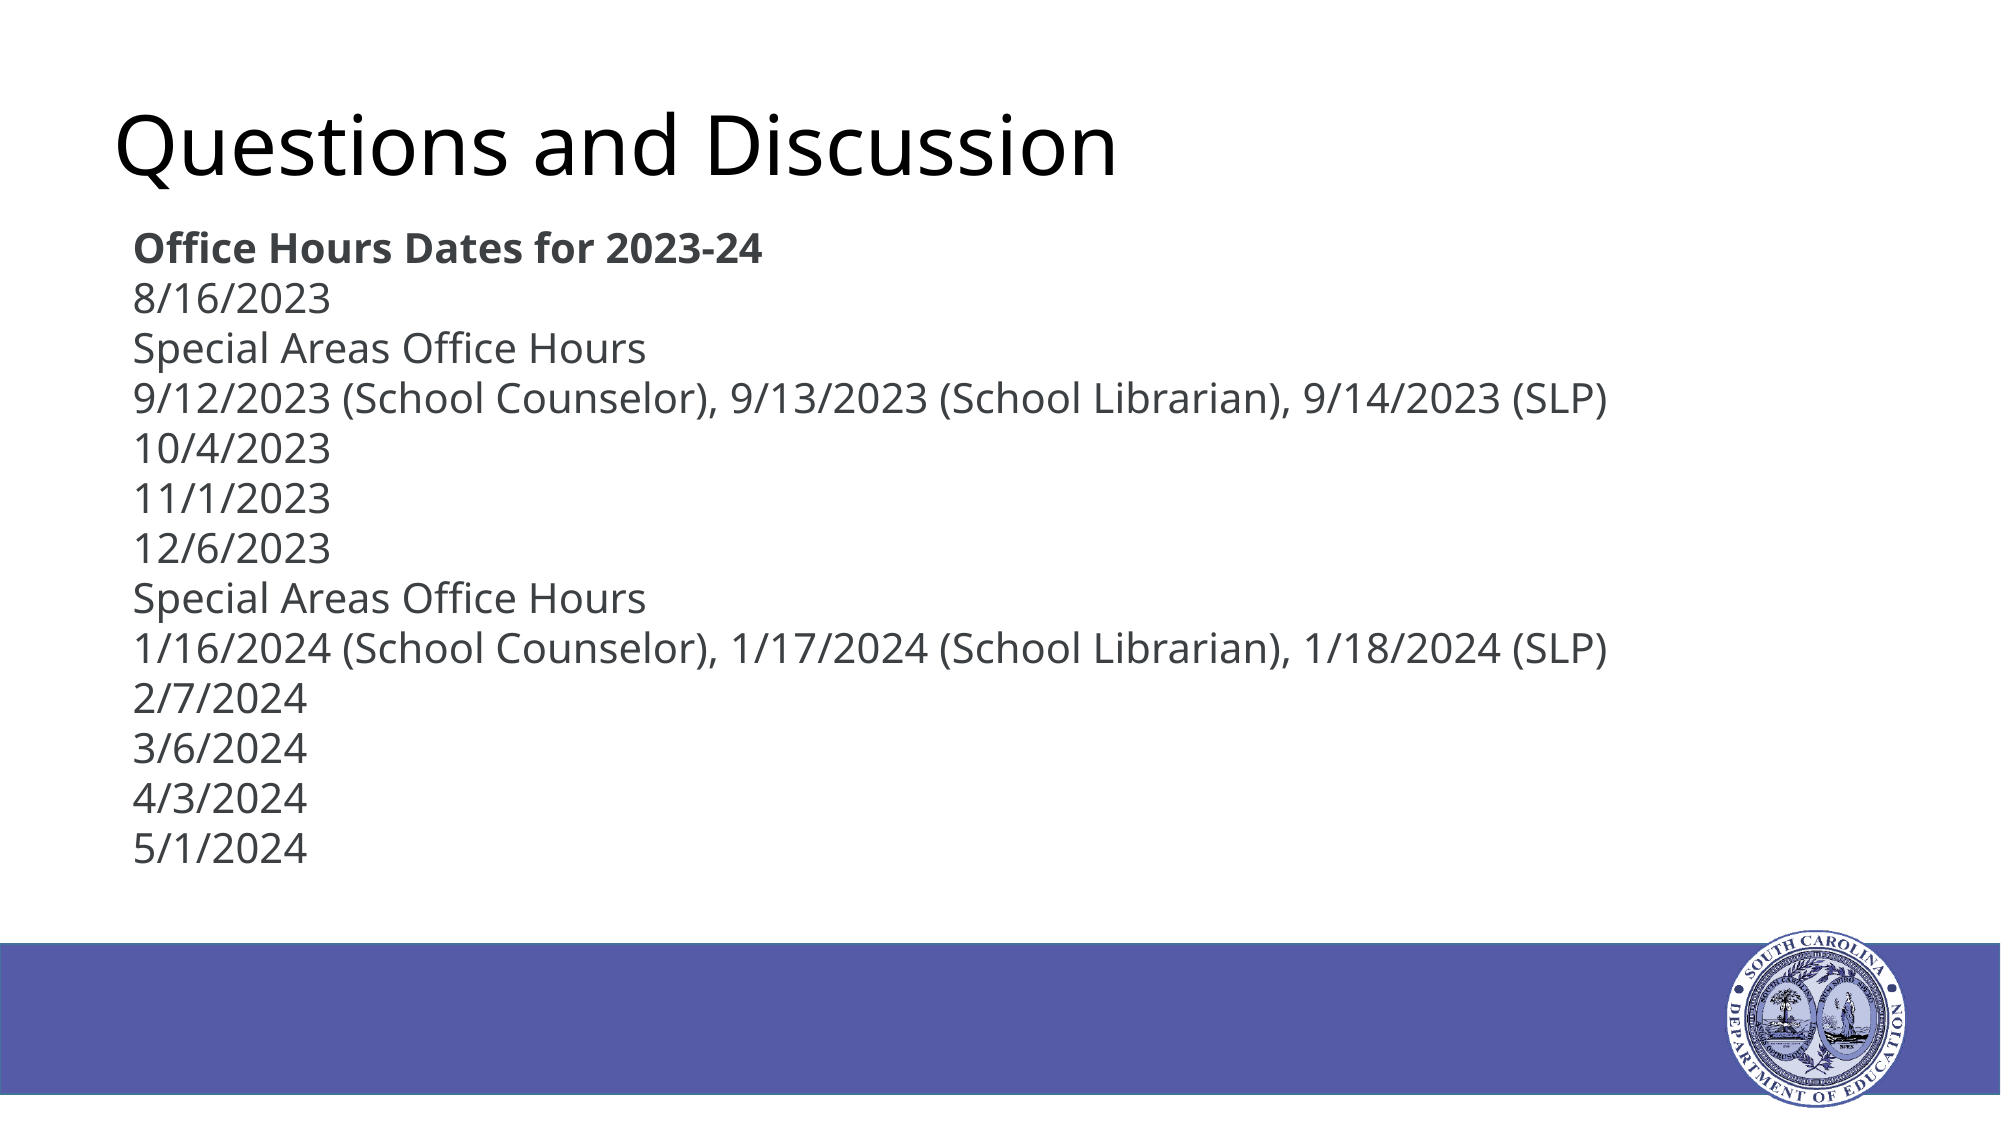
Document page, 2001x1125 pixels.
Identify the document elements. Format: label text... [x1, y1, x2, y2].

picture [1723, 928, 1907, 1109]
title Questions and Discussion [99, 51, 1899, 213]
list Office Hours Dates for 2023-24 8/16/2023 Special Areas Office Hours 9/12/2023 (School Counselor), 9/13/2023 (School Librarian), 9/14/2023 (SLP) 10/4/2023 11/1/2023 12/6/2023 Special Areas Office Hours 1/16/2024 (School Counselor), 1/17/2024 (School Librarian), 1/18/2024 (SLP) 2/7/2024 3/6/2024 4/3/2024 5/1/2024 [80, 213, 1899, 818]
